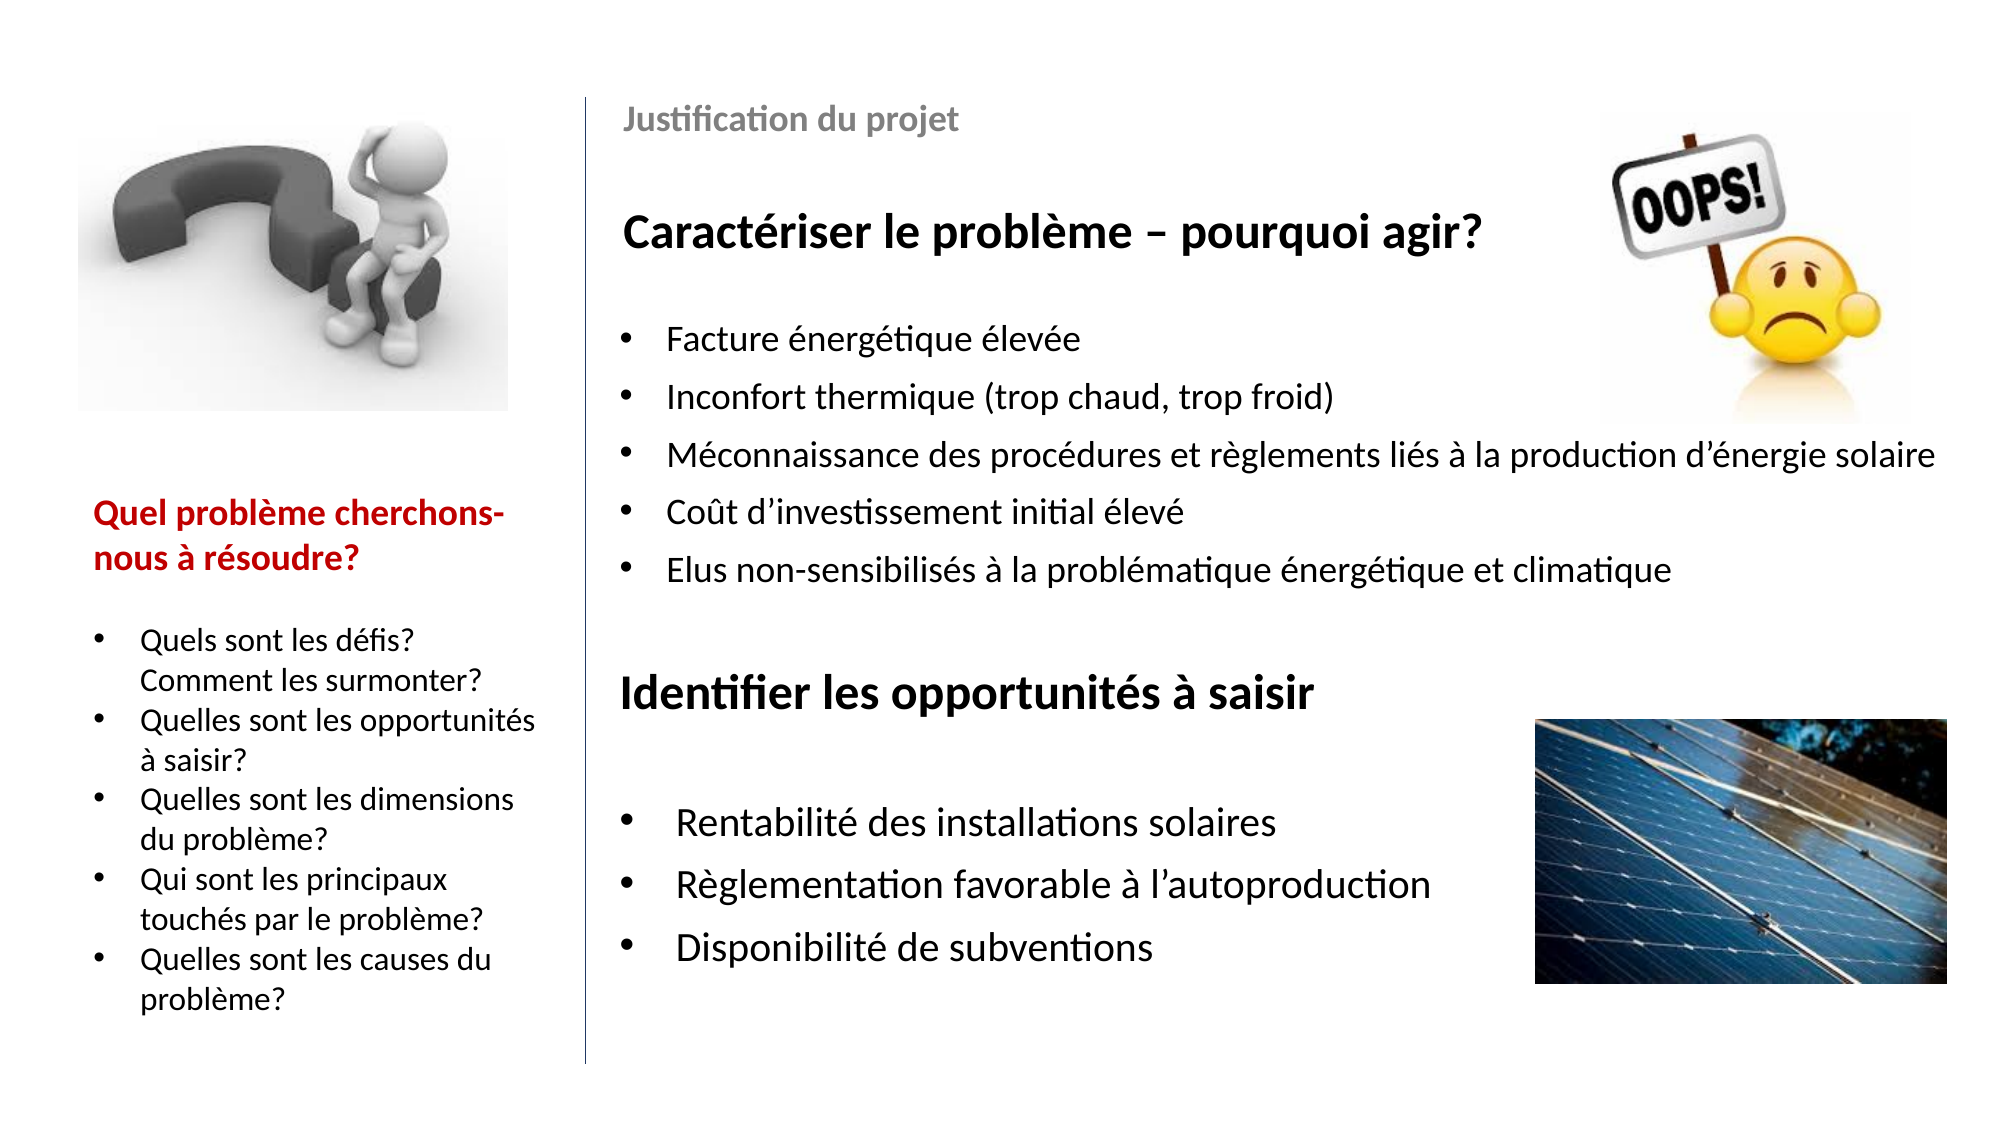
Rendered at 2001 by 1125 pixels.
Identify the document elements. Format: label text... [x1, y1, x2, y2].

text_box Quel problème cherchons-nous à résoudre? Quels sont les défis? Comment les surmonter? Quelles sont les opportunités à saisir? Quelles sont les dimensions du problème? Qui sont les principaux touchés par le problème? Quelles sont les causes du problème? [78, 480, 566, 1025]
picture [1600, 112, 1911, 424]
picture [1535, 719, 1947, 984]
picture [78, 86, 508, 411]
text_box Facture énergétique élevée Inconfort thermique (trop chaud, trop froid) Méconnaissance des procédures et règlements liés à la production d’énergie solaire Coût d’investissement initial élevé Elus non-sensibilisés à la problématique énergétique et climatique Identifier les opportunités à saisir Rentabilité des installations solaires Règlementation favorable à l’autoproduction Disponibilité de subventions [604, 307, 1973, 978]
text_box Justification du projet Caractériser le problème – pourquoi agir? [608, 86, 1500, 267]
